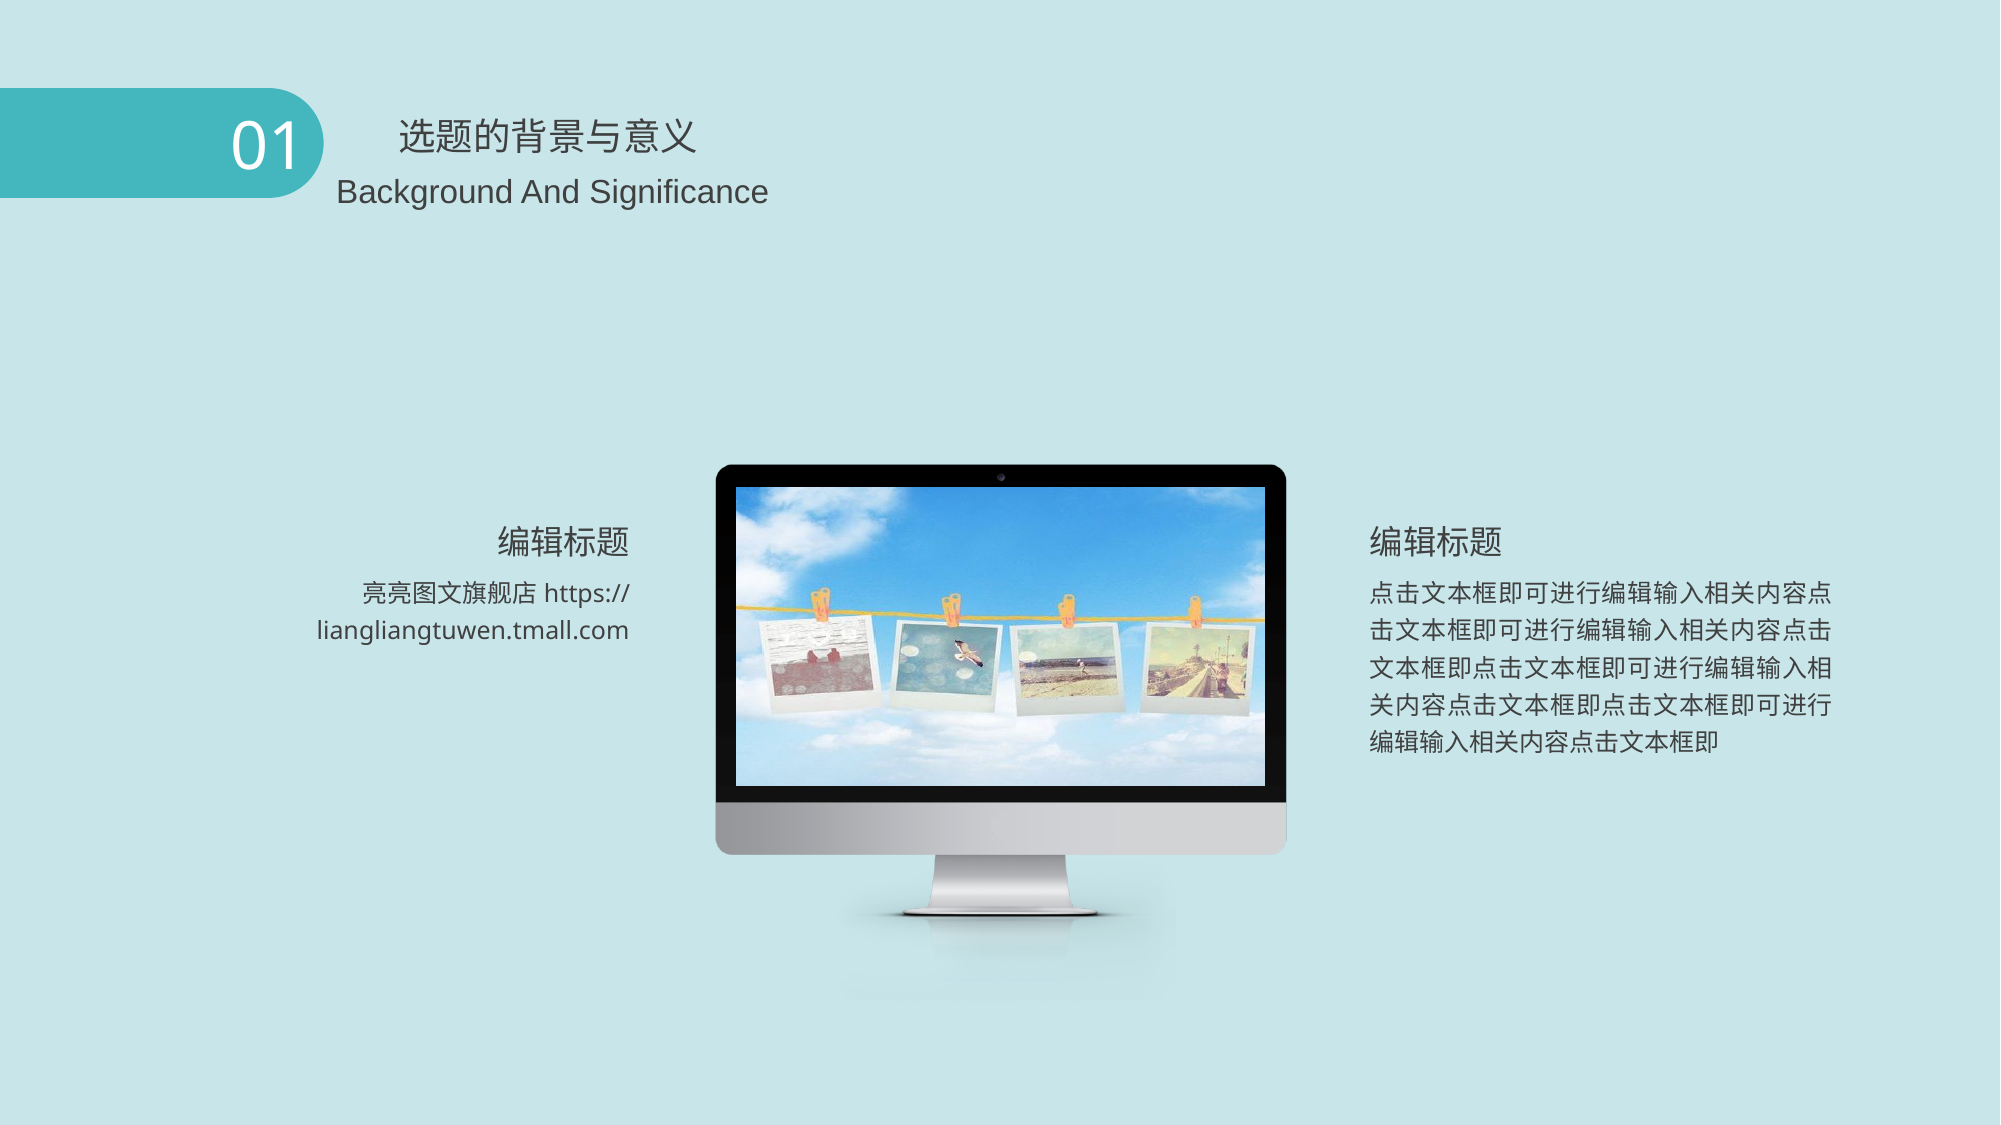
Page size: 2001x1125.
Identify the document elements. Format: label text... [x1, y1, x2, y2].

text_box [239, 87, 298, 95]
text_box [151, 409, 1849, 1020]
text_box Background And Significance [136, 163, 961, 218]
text_box 01 [196, 95, 341, 163]
text_box 选题的背景与意义 [383, 60, 714, 163]
text_box [0, 87, 258, 199]
